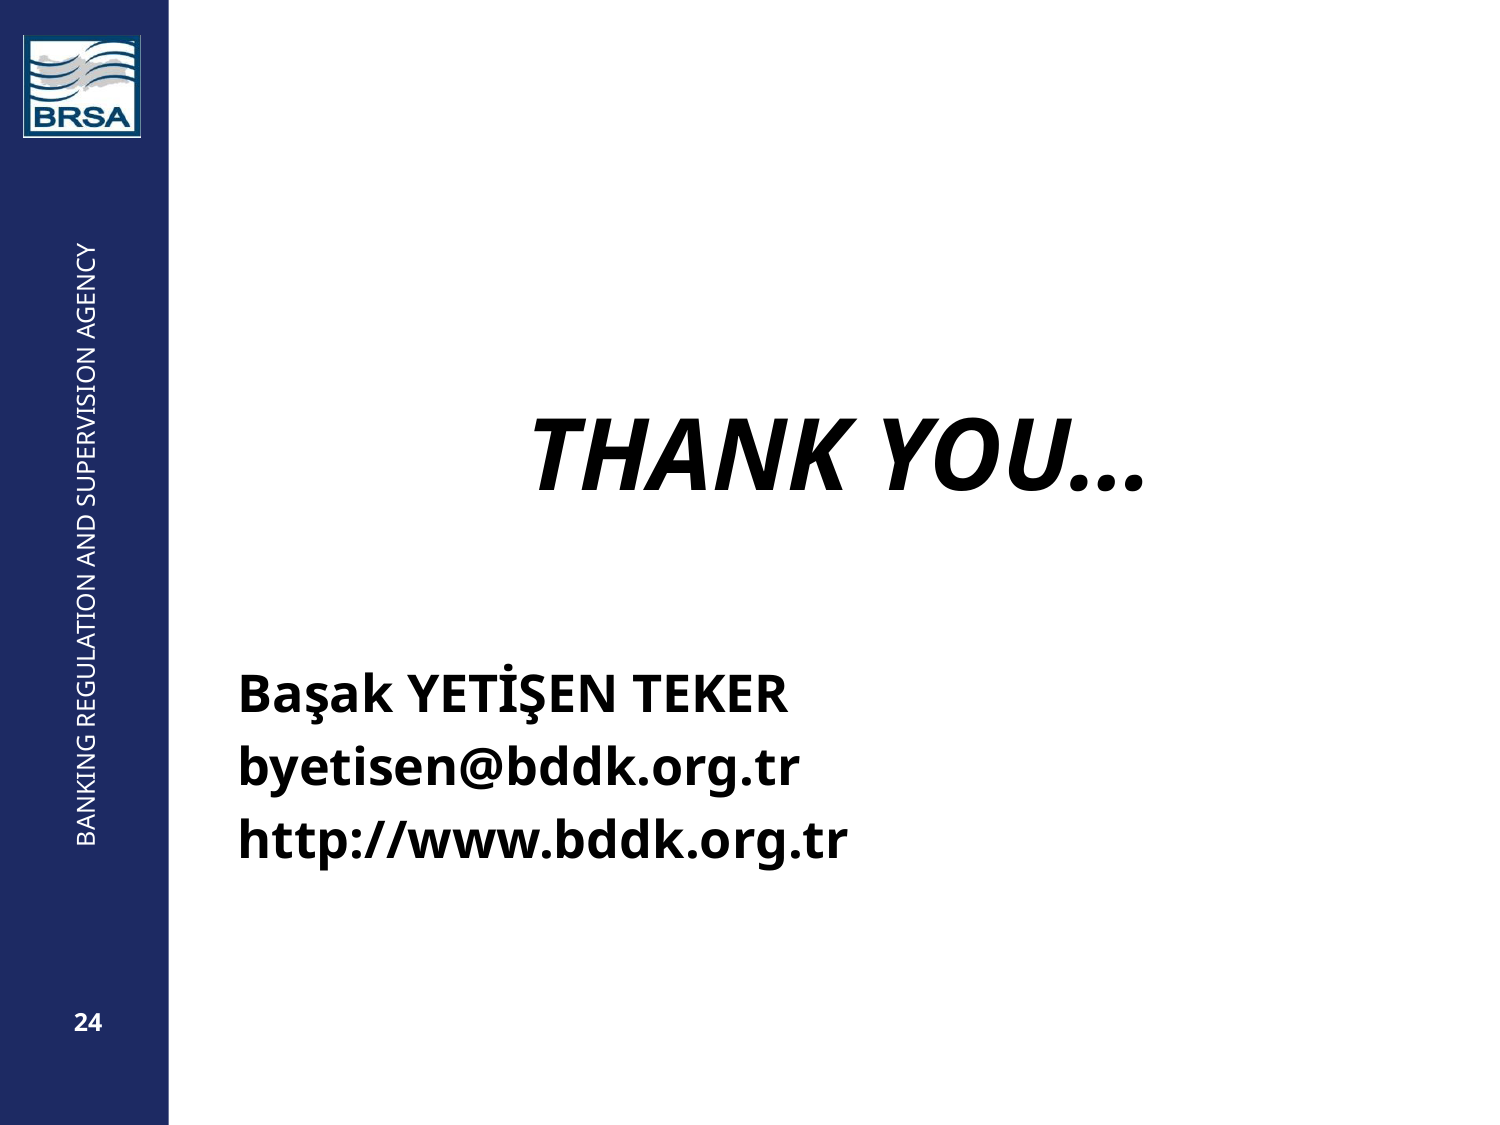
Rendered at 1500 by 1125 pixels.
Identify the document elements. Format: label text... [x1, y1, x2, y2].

picture [23, 35, 141, 138]
list THANK YOU… Başak YETİŞEN TEKER byetisen@bddk.org.tr http://www.bddk.org.tr [222, 102, 1458, 1009]
